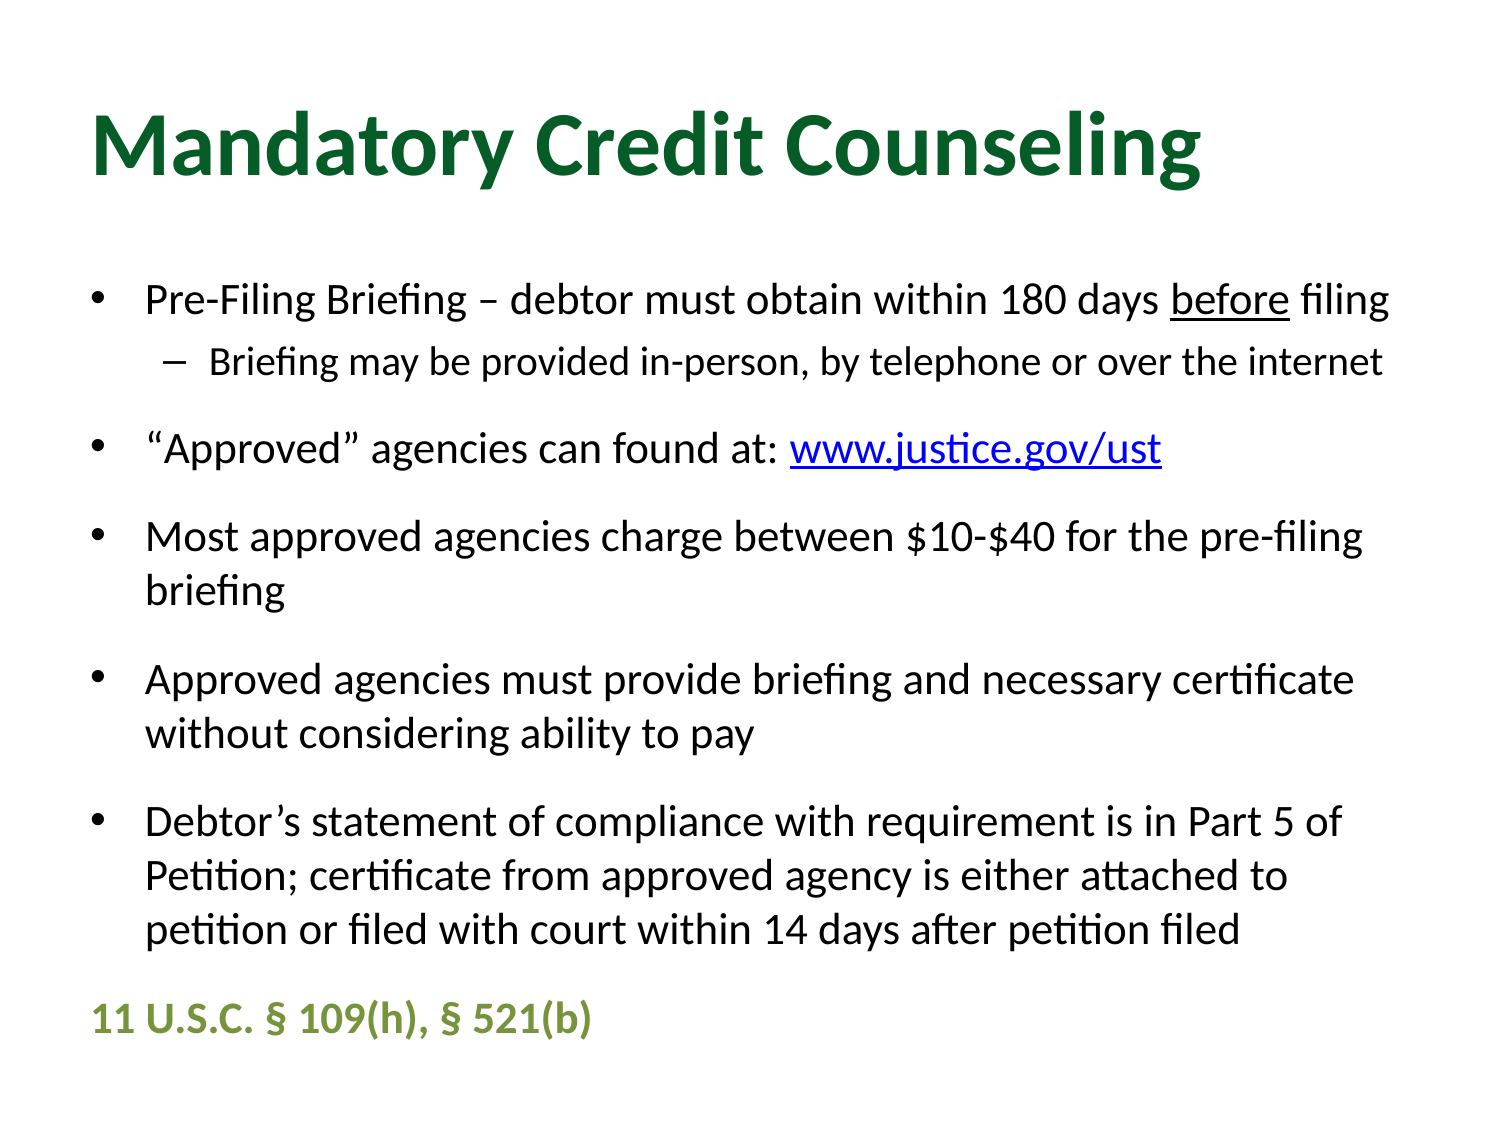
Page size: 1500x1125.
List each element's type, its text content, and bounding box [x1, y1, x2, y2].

title Mandatory Credit Counseling [75, 45, 1425, 233]
list Pre-Filing Briefing – debtor must obtain within 180 days before filing Briefing may be provided in-person, by telephone or over the internet “Approved” agencies can found at: www.justice.gov/ust Most approved agencies charge between $10-$40 for the pre-filing briefing Approved agencies must provide briefing and necessary certificate without considering ability to pay Debtor’s statement of compliance with requirement is in Part 5 of Petition; certificate from approved agency is either attached to petition or filed with court within 14 days after petition filed 11 U.S.C. § 109(h), § 521(b) [75, 262, 1425, 1063]
